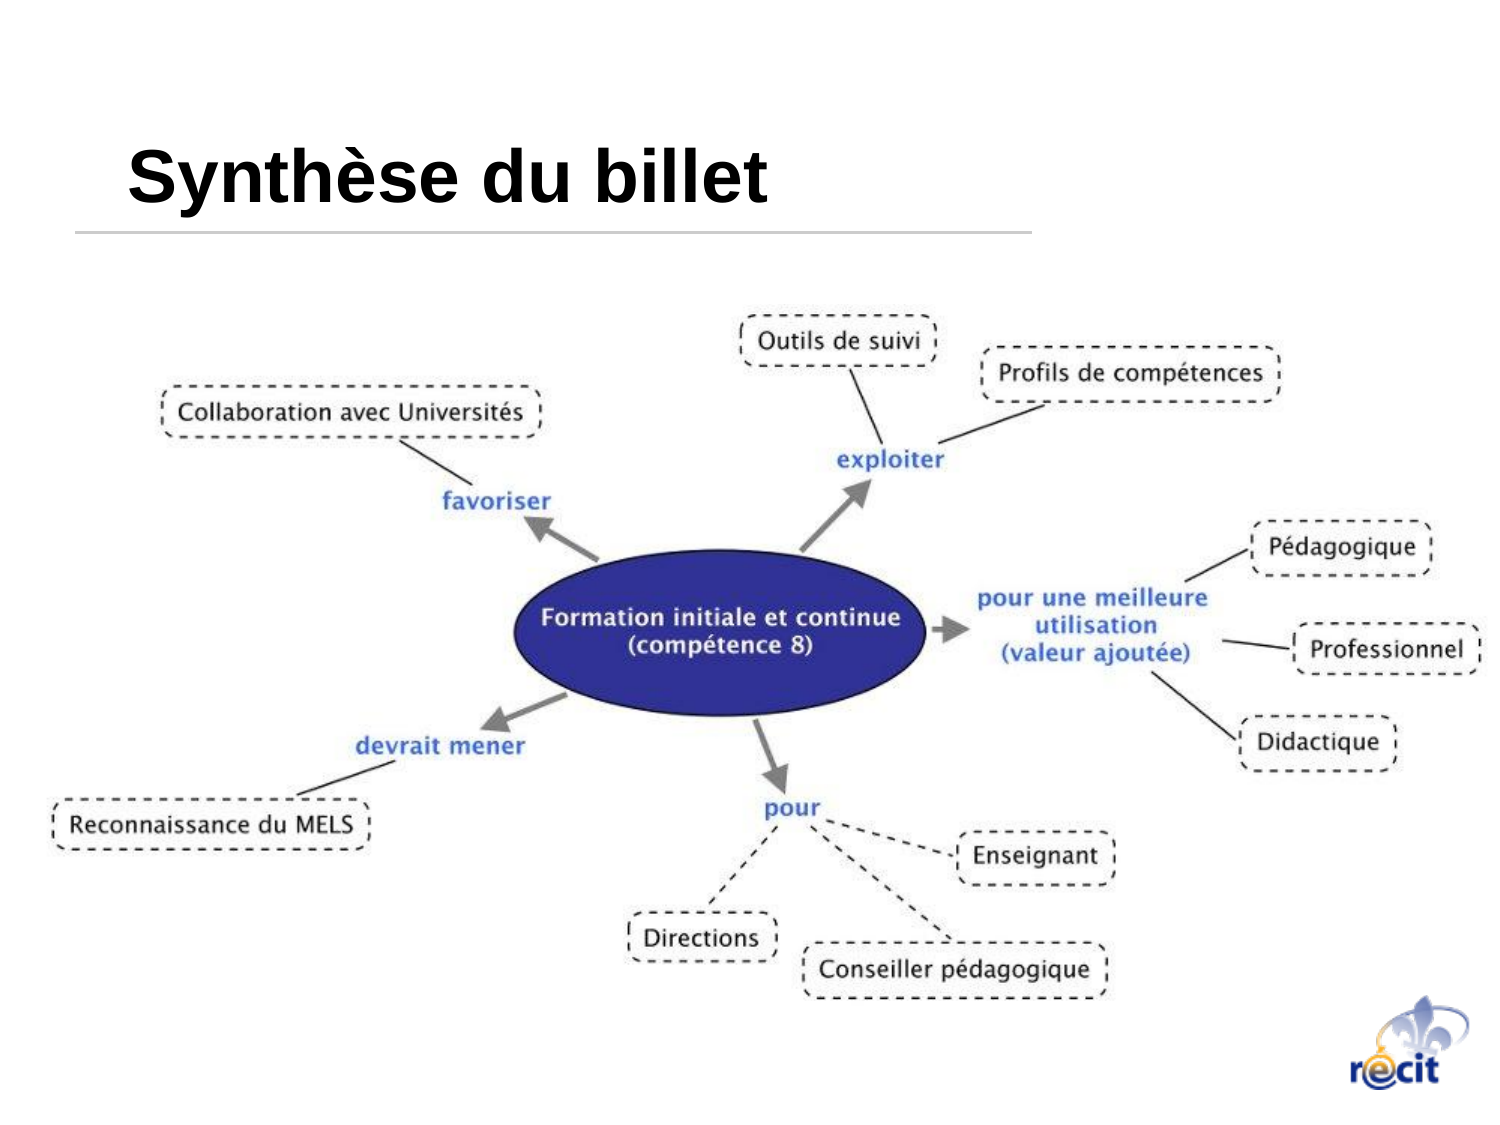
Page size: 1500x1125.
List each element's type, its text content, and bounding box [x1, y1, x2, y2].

text_box [1350, 995, 1470, 1090]
title Synthèse du billet [75, 45, 1425, 233]
text_box [0, 304, 1500, 1031]
